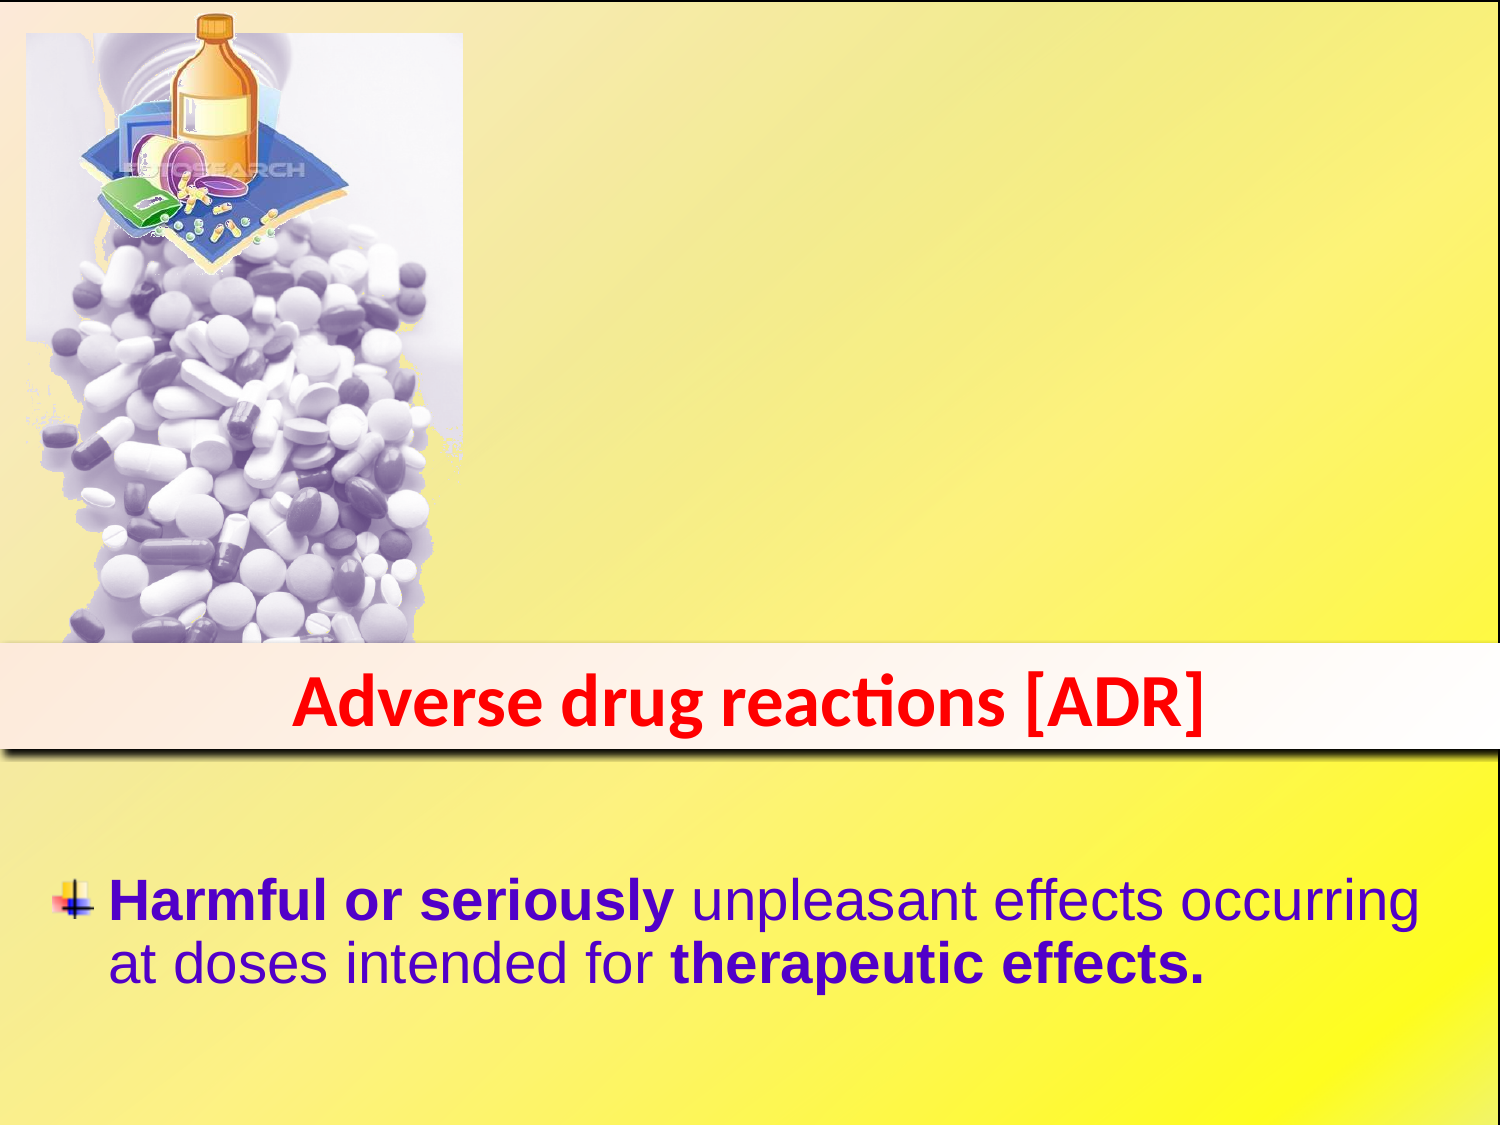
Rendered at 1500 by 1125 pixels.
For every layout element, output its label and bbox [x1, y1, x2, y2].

picture [25, 12, 463, 688]
text_box [0, 0, 1500, 1125]
